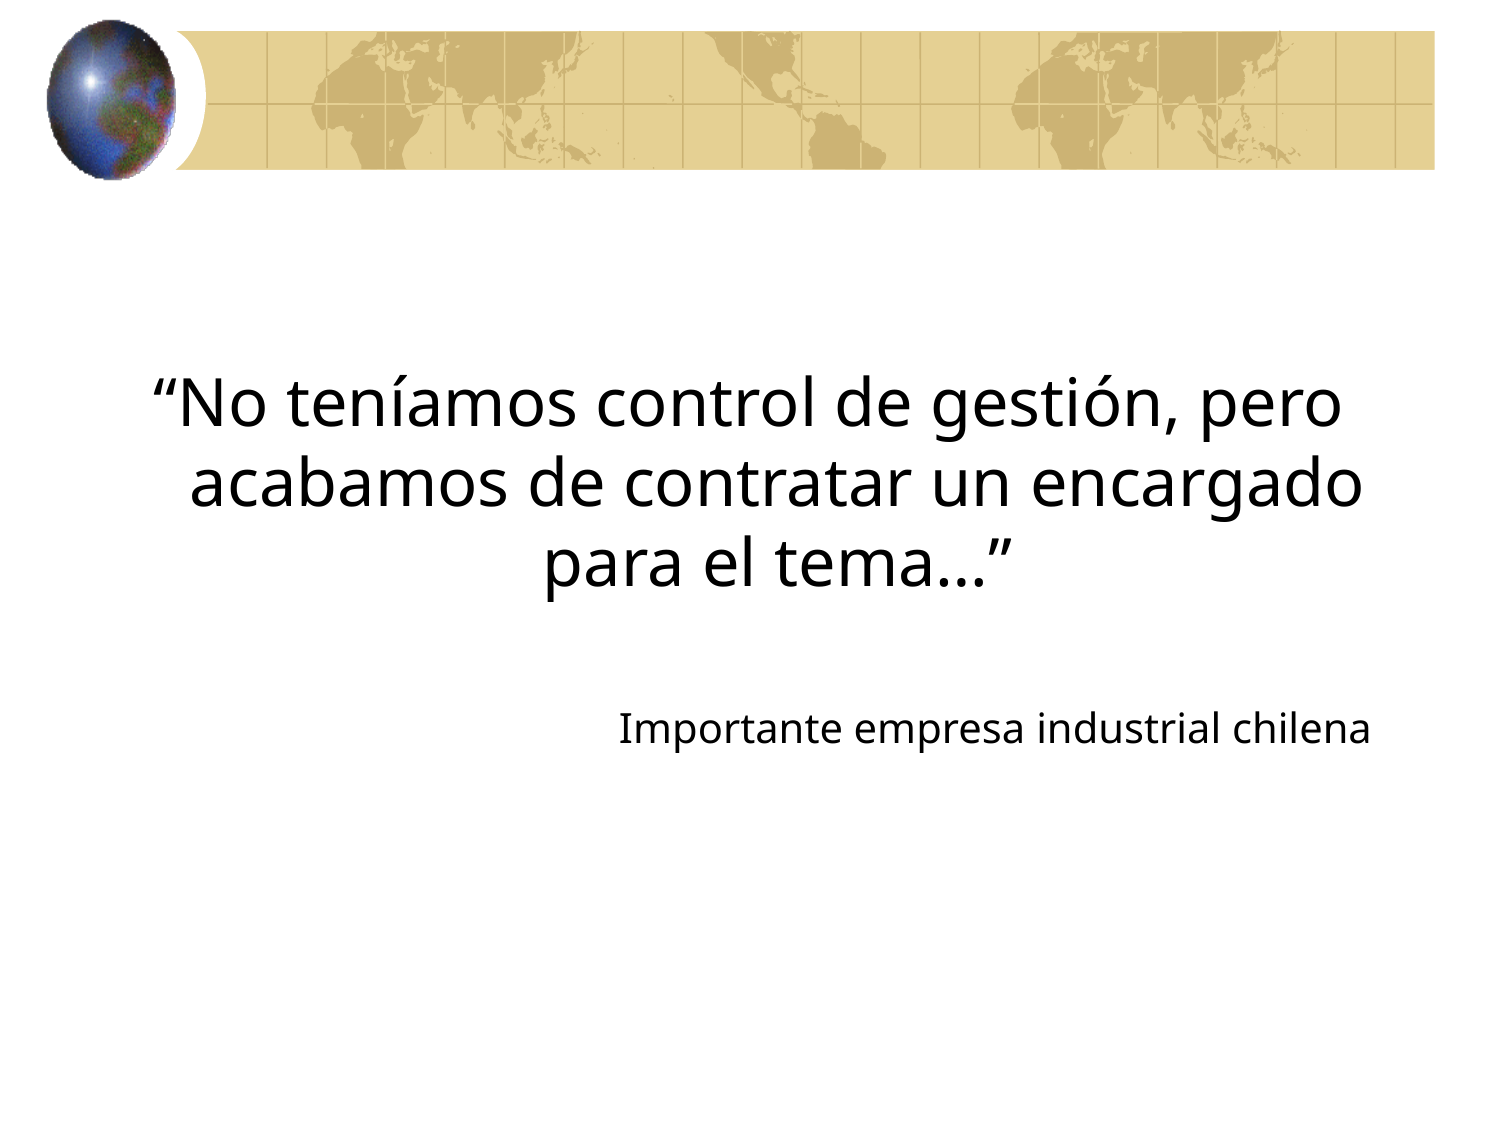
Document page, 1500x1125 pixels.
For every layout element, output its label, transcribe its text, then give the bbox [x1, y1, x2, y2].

picture [42, 14, 190, 185]
list “No teníamos control de gestión, pero acabamos de contratar un encargado para el tema…” Importante empresa industrial chilena [112, 352, 1388, 1028]
